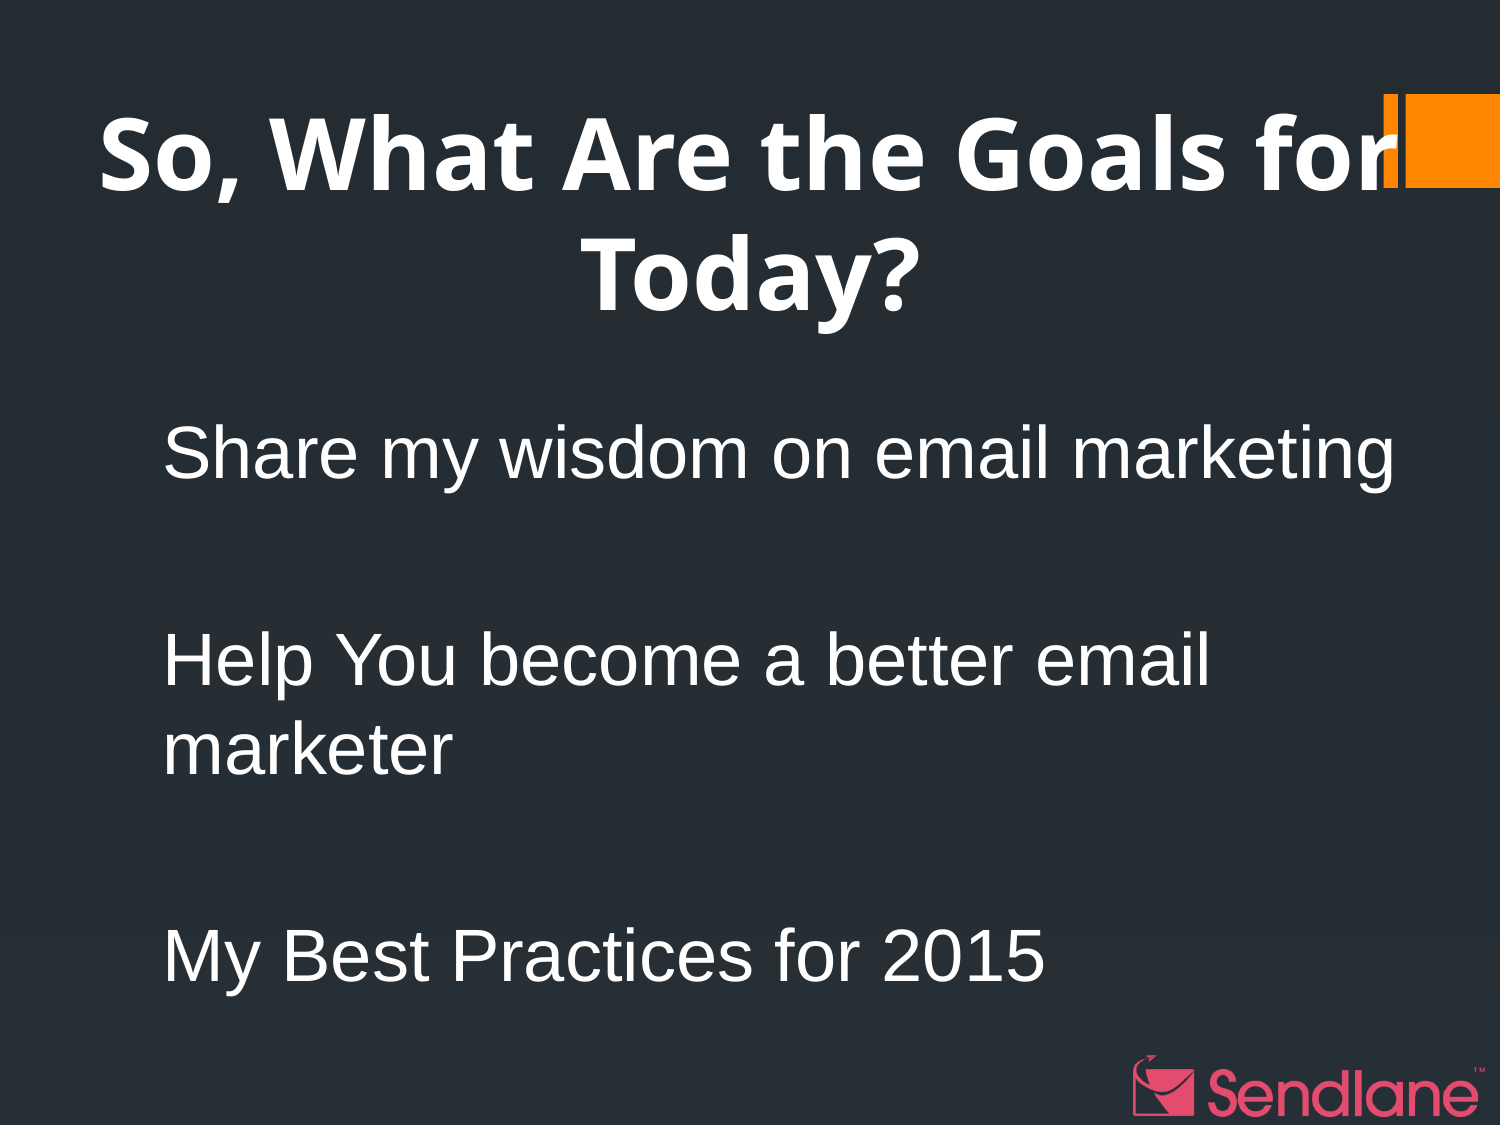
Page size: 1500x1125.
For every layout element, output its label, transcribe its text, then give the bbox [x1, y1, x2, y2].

title So, What Are the Goals for Today? [11, 145, 1489, 339]
picture [1127, 1027, 1489, 1125]
subtitle Share my wisdom on email marketing Help You become a better email marketer My Best Practices for 2015 [147, 397, 1419, 1094]
